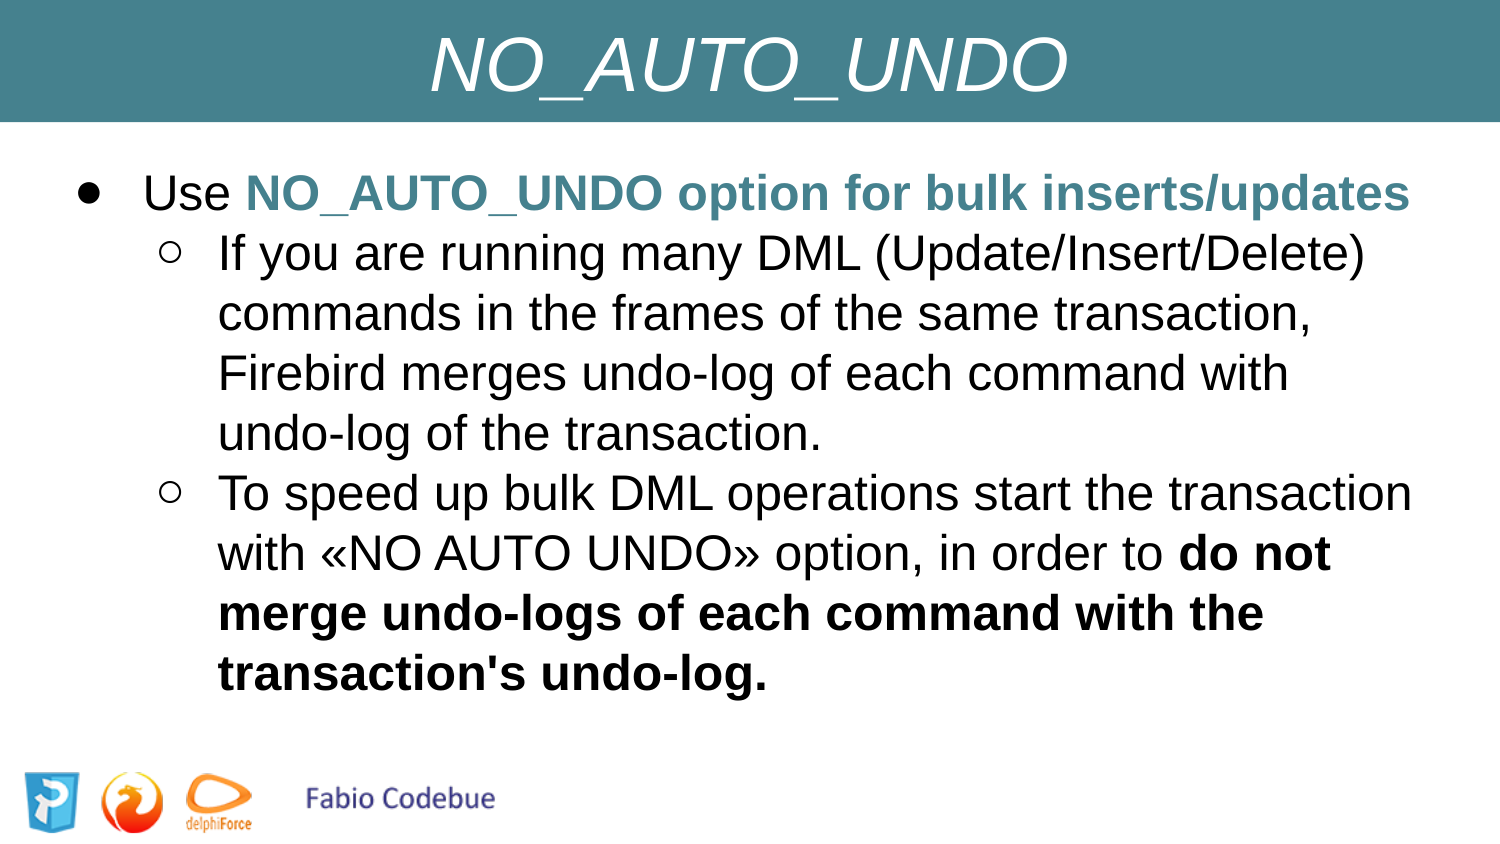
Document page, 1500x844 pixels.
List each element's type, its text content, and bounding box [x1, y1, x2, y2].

text_box NO_AUTO_UNDO [0, 0, 1500, 123]
picture [0, 123, 1500, 844]
list Use NO_AUTO_UNDO option for bulk inserts/updates If you are running many DML (Update/Insert/Delete) commands in the frames of the same transaction, Firebird merges undo-log of each command with undo-log of the transaction. To speed up bulk DML operations start the transaction with «NO AUTO UNDO» option, in order to do not merge undo-logs of each command with the transaction's undo-log. [52, 145, 1439, 760]
